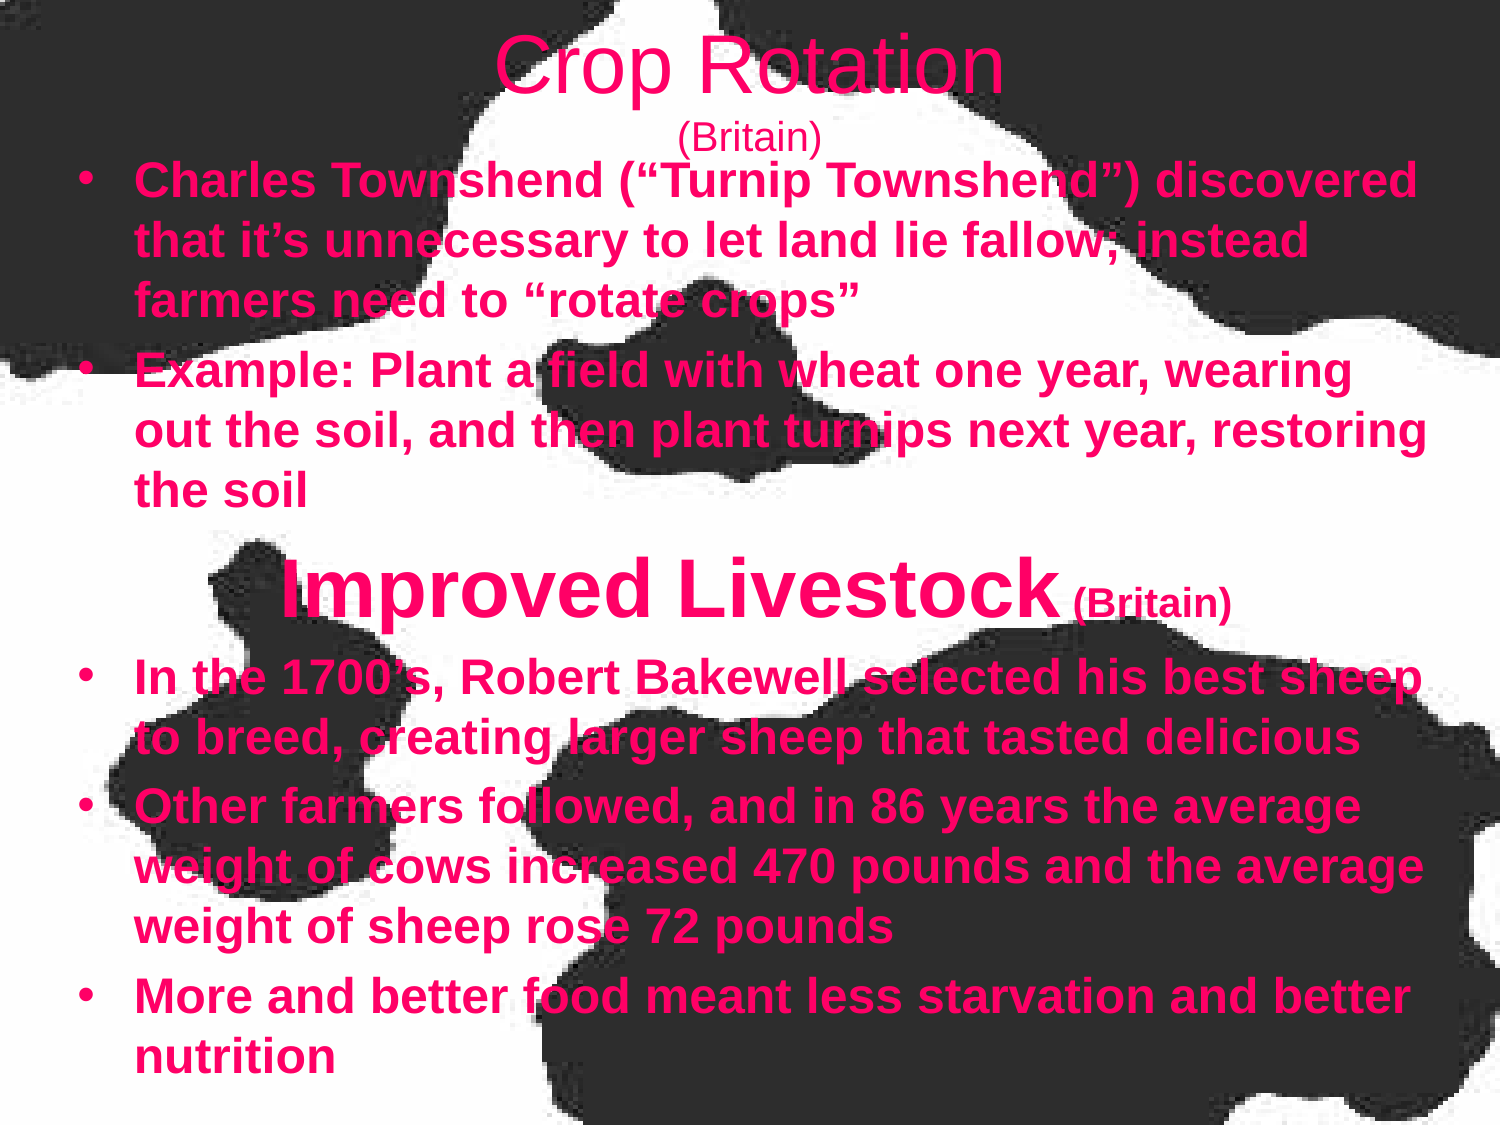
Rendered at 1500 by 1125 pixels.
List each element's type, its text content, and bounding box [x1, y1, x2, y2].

picture [0, 0, 1500, 1125]
list Charles Townshend (“Turnip Townshend”) discovered that it’s unnecessary to let land lie fallow; instead farmers need to “rotate crops” Example: Plant a field with wheat one year, wearing out the soil, and then plant turnips next year, restoring the soil Improved Livestock (Britain) In the 1700’s, Robert Bakewell selected his best sheep to breed, creating larger sheep that tasted delicious Other farmers followed, and in 86 years the average weight of cows increased 470 pounds and the average weight of sheep rose 72 pounds More and better food meant less starvation and better nutrition [62, 0, 1450, 1050]
